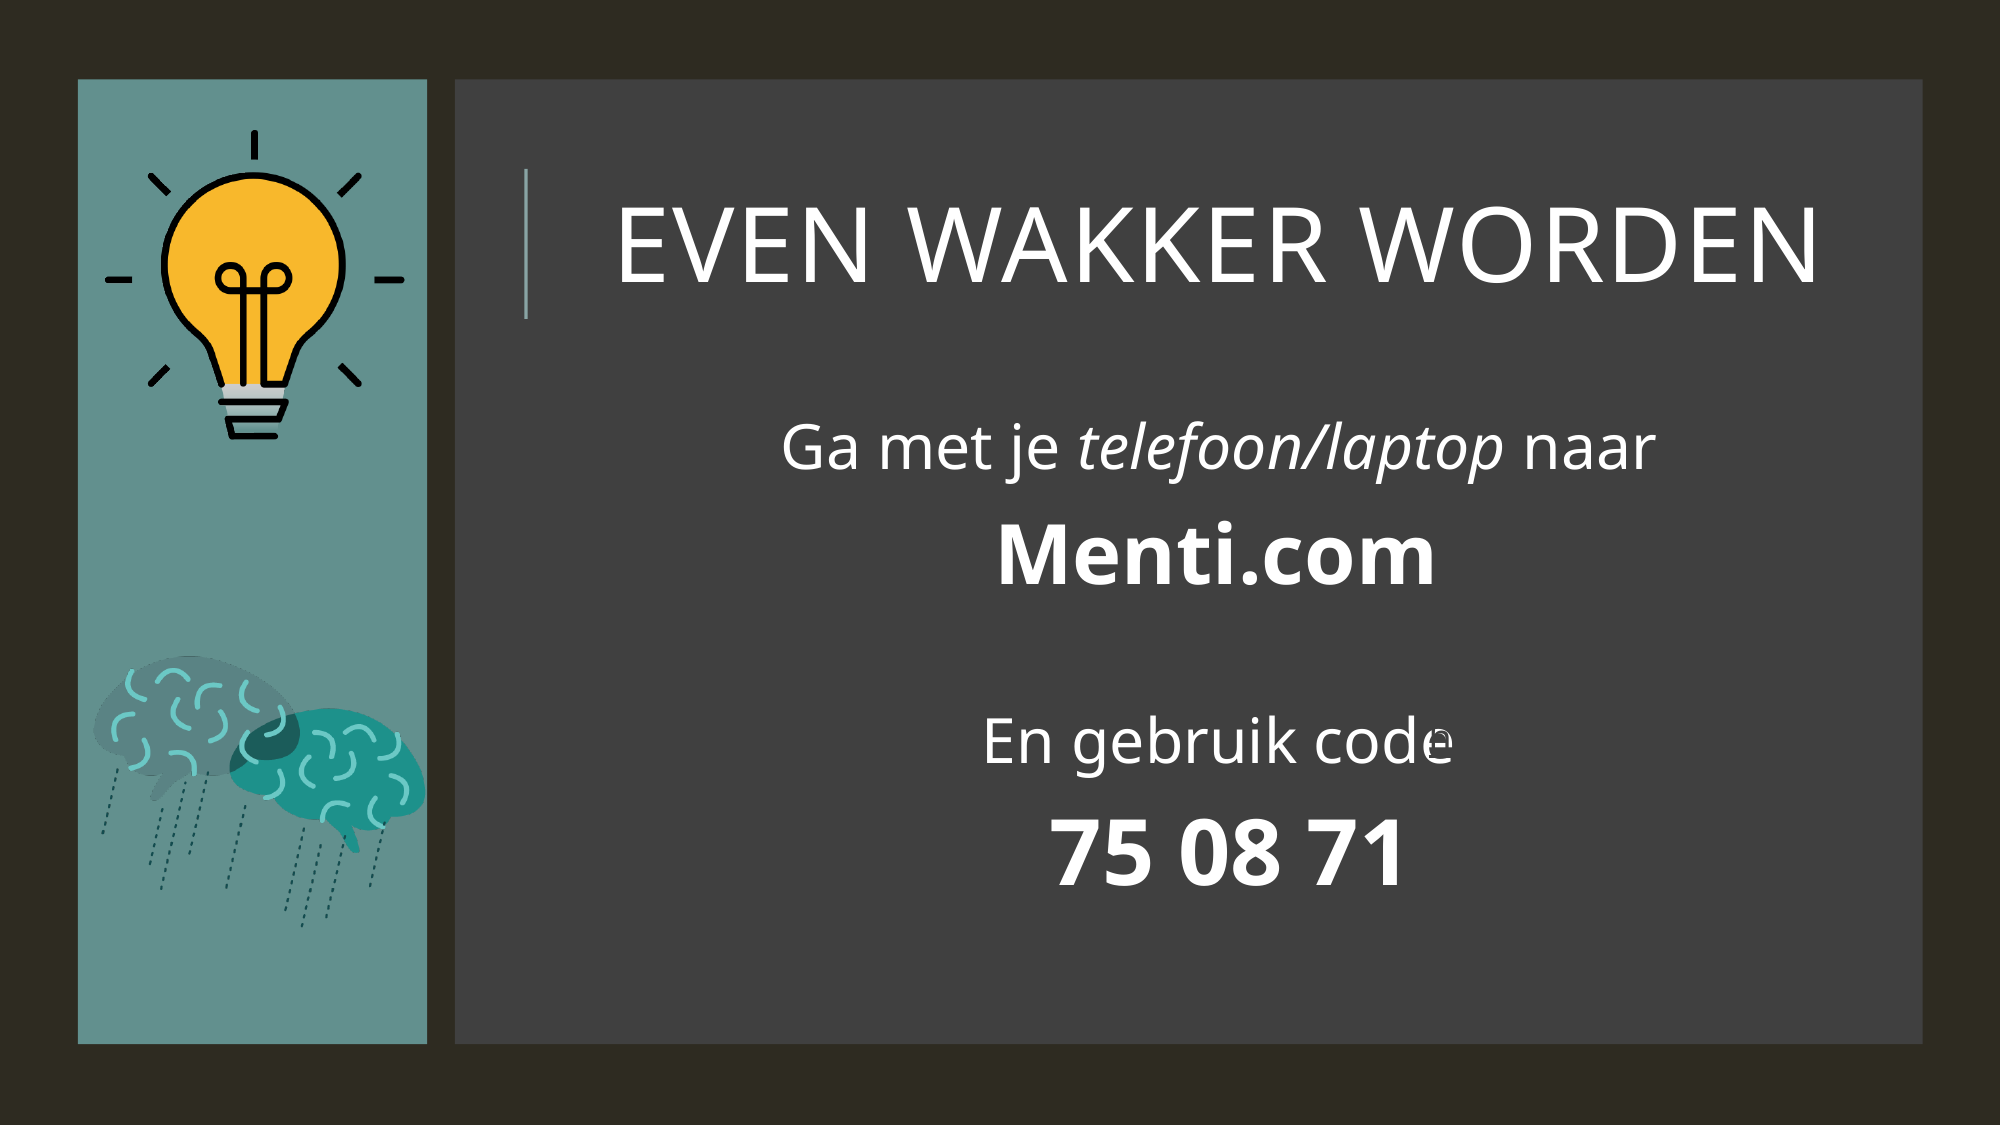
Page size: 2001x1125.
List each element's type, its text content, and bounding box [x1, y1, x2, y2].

text_box [0, 0, 2000, 1125]
title Even Wakker worden [569, 129, 1869, 376]
picture [58, 564, 447, 953]
text_box [453, 78, 1924, 1045]
text_box https://www.mentimeter.com/s/5339a9e736553989967b321fc42031da/cd42b379b031/edit [1413, 707, 1748, 818]
text_box [77, 469, 428, 559]
picture [79, 114, 429, 464]
text_box [77, 961, 428, 1045]
text_box [77, 78, 428, 111]
list Ga met je telefoon/laptop naar Menti.com En gebruik code 75 08 71 [569, 408, 1869, 992]
